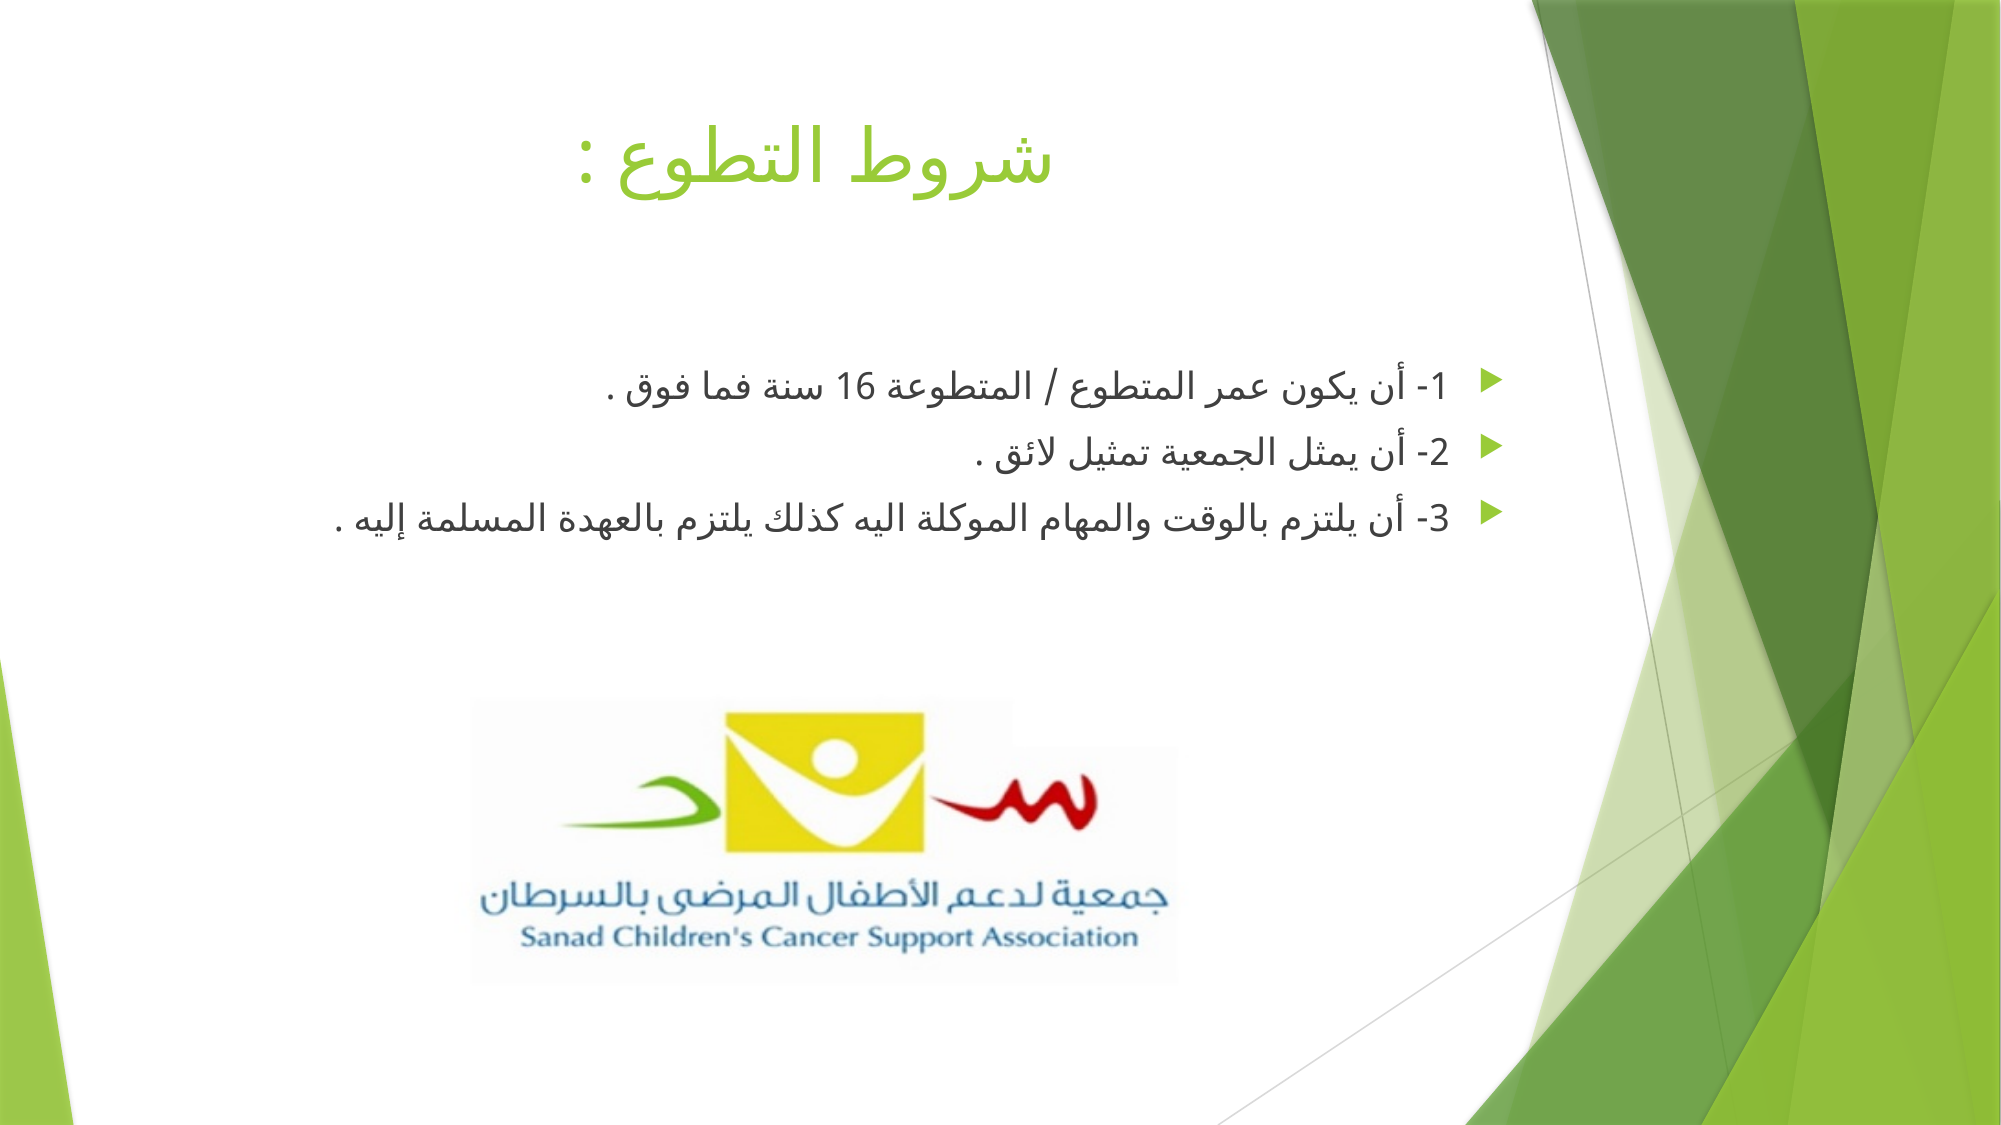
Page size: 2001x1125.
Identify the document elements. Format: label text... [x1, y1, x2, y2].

title شروط التطوع : [111, 99, 1522, 317]
list 1- أن يكون عمر المتطوع / المتطوعة 16 سنة فما فوق . 2- أن يمثل الجمعية تمثيل لائق . 3- أن يلتزم بالوقت والمهام الموكلة اليه كذلك يلتزم بالعهدة المسلمة إليه . [111, 354, 1522, 992]
picture [425, 657, 1309, 1012]
